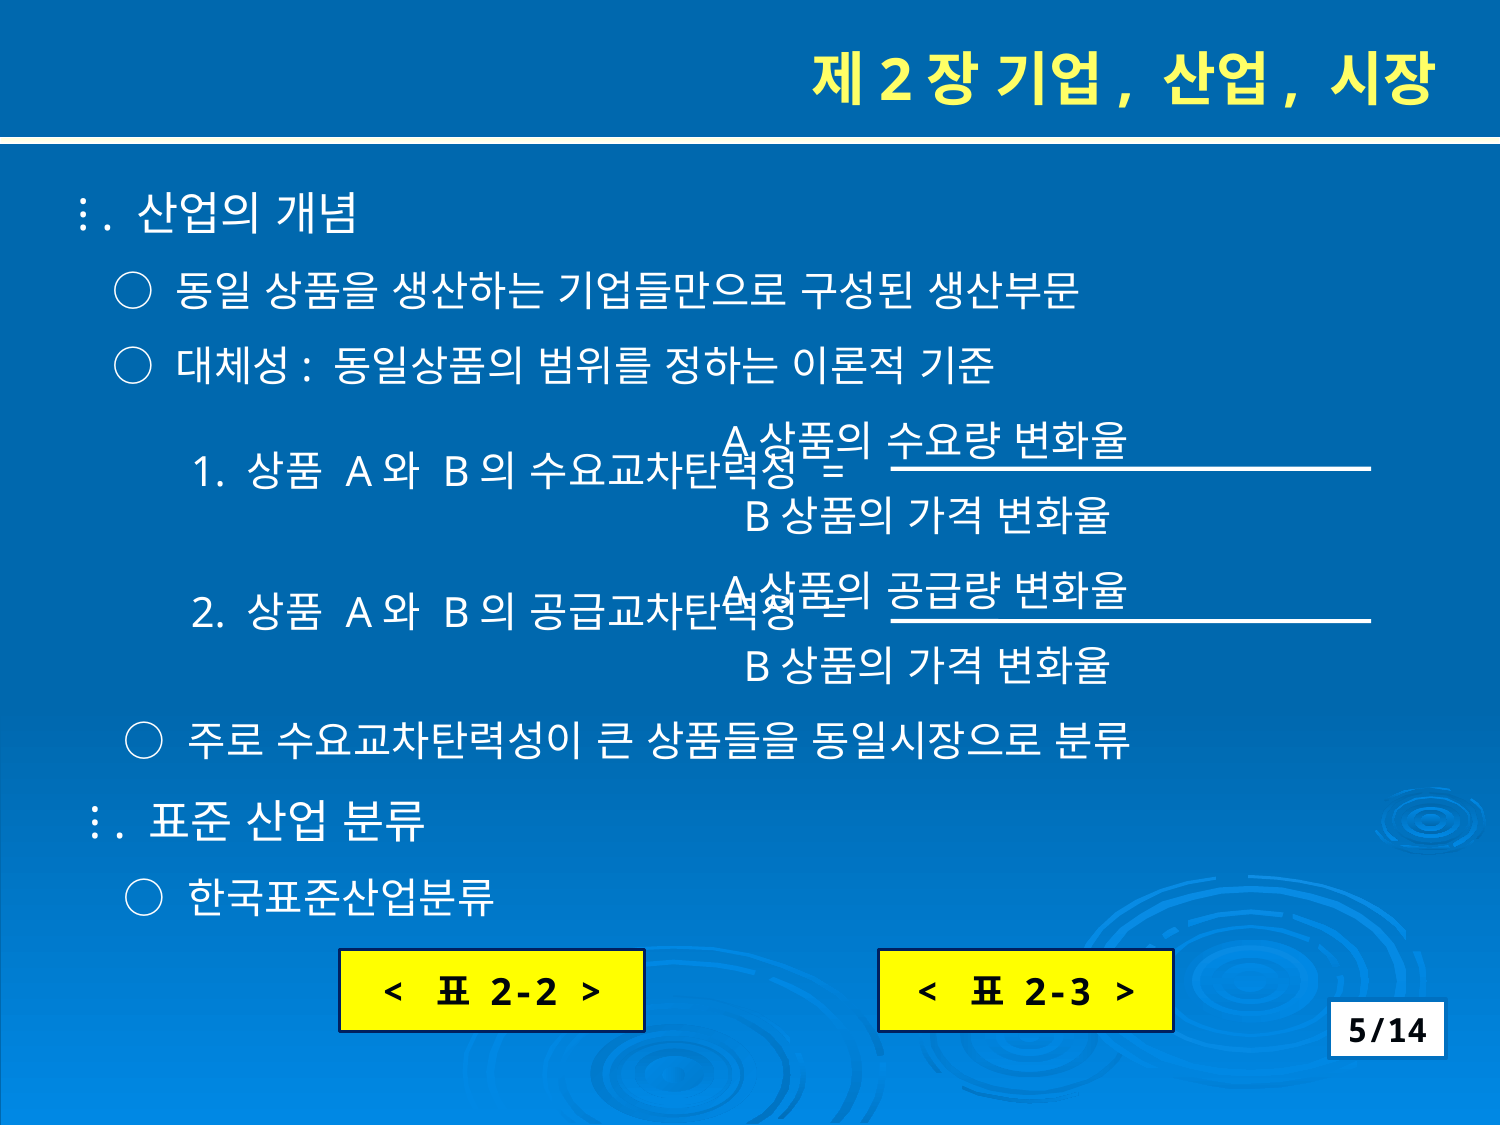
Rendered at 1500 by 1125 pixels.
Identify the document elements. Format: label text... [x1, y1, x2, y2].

text_box < 표 2-3 > [877, 947, 1176, 1033]
text_box ⁝ . 산업의 개념 ○ 동일 상품을 생산하는 기업들만으로 구성된 생산부문 ○ 대체성: 동일상품의 범위를 정하는 이론적 기준 A상품의 수요량 변화율 B상품의 가격 변화율 A상품의 공급량 변화율 B상품의 가격 변화율 ○ 주로 수요교차탄력성이 큰 상품들을 동일시장으로 분류 ⁝ . 표준 산업 분류 ○ 한국표준산업분류 [62, 149, 1453, 1080]
text_box [0, 137, 1500, 144]
text_box 1. 상품 A와 B의 수요교차탄력성 = [164, 433, 891, 504]
text_box 제2장 기업, 산업, 시장 [796, 35, 1466, 120]
text_box 5/14 [1327, 997, 1448, 1060]
text_box 2. 상품 A와 B의 공급교차탄력성 = [164, 574, 891, 644]
text_box < 표 2-2 > [338, 947, 647, 1033]
